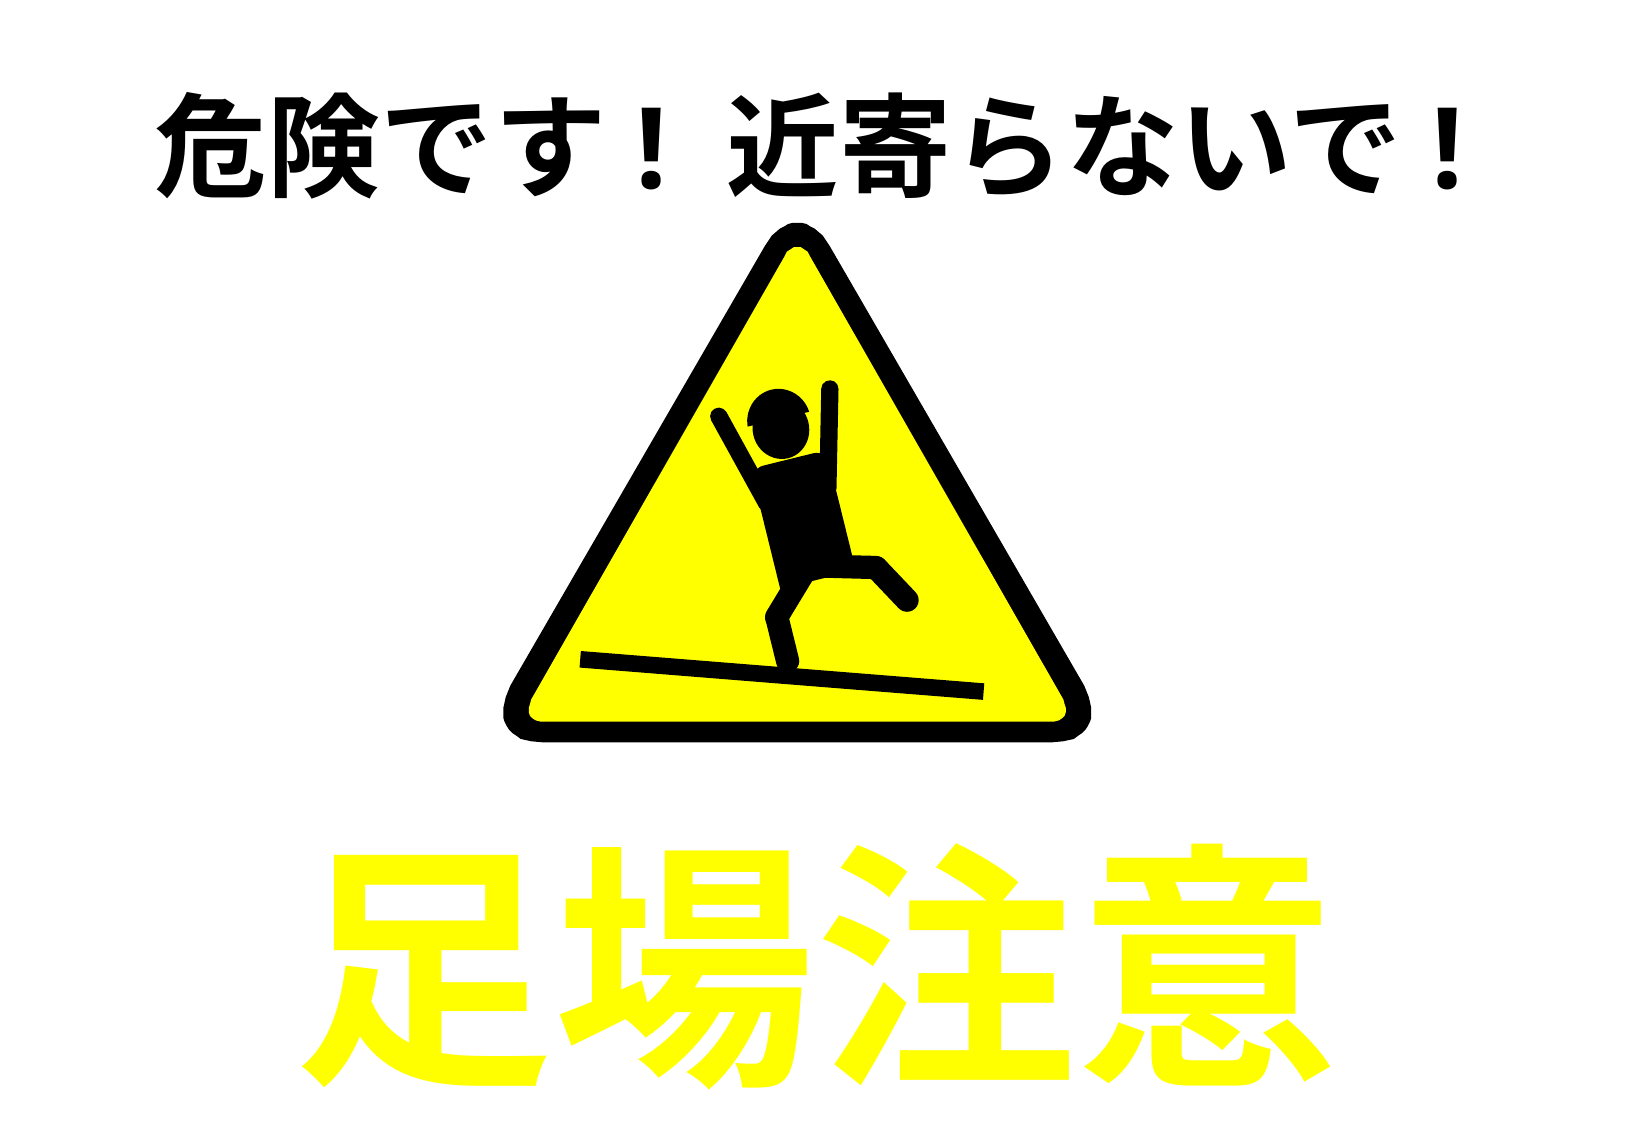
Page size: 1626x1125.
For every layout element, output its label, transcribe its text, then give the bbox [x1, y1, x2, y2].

text_box 足場注意 [37, 797, 1595, 1125]
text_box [503, 222, 1092, 743]
text_box 危険です! 近寄らないで! [0, 68, 1625, 218]
